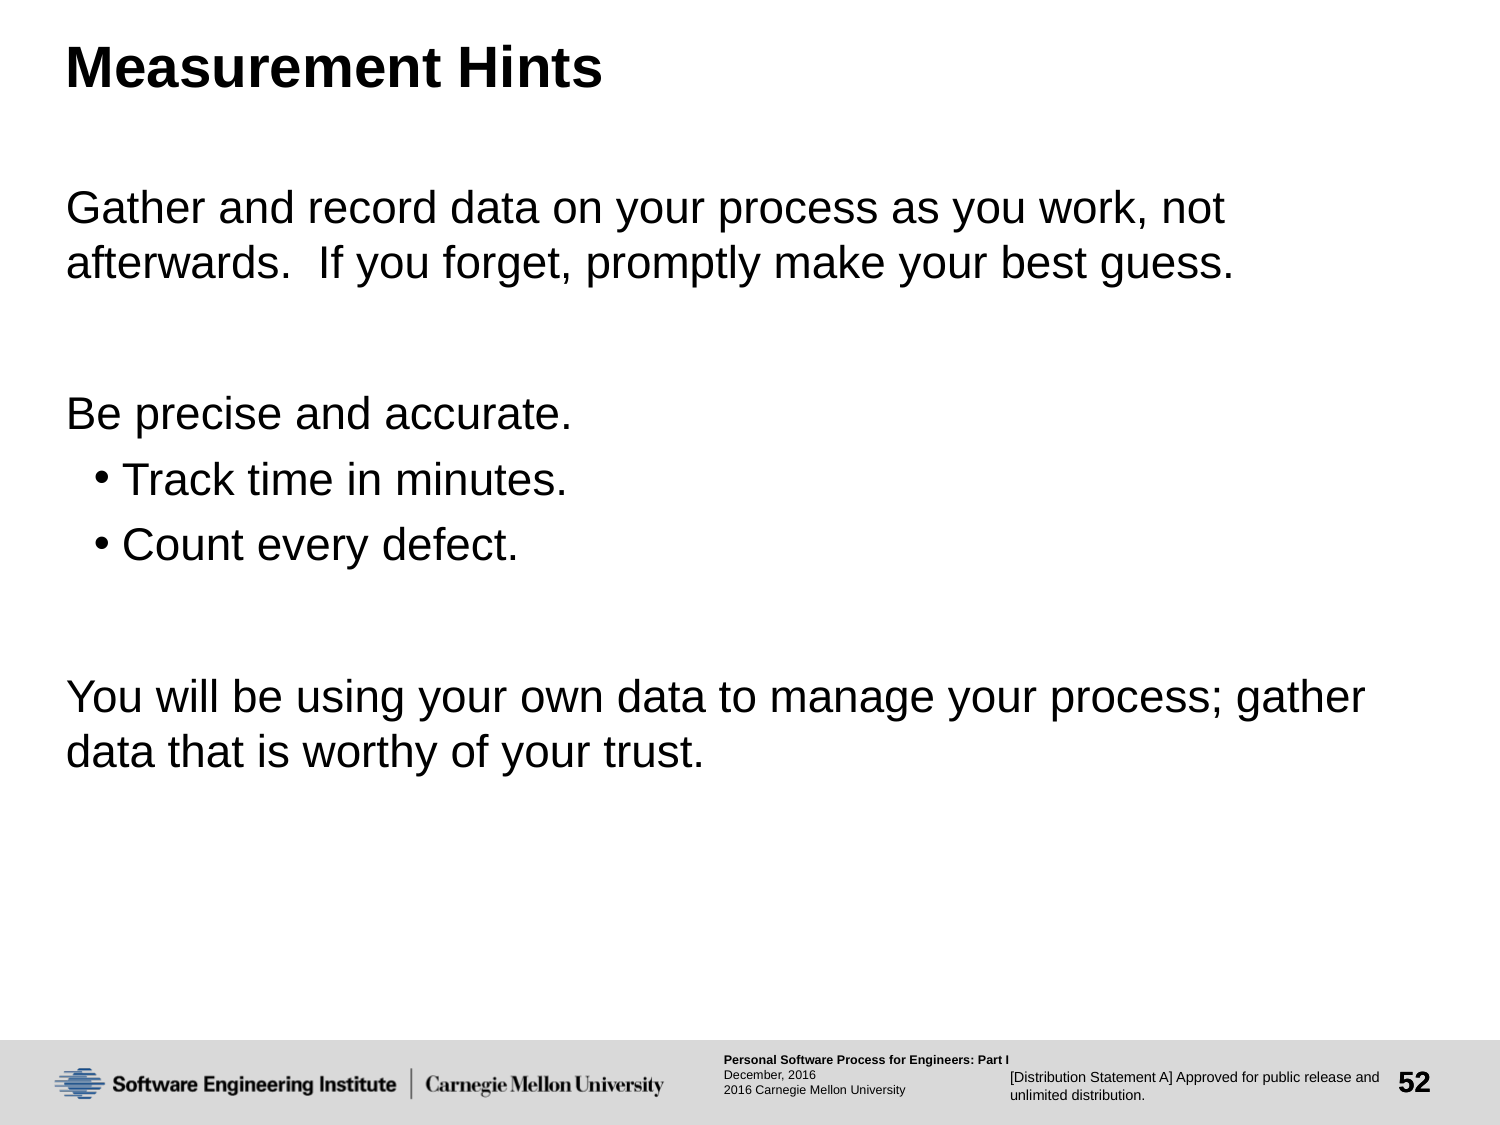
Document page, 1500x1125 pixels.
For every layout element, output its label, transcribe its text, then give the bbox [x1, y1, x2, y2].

title Measurement Hints [65, 37, 1313, 148]
picture [46, 1061, 673, 1104]
list Gather and record data on your process as you work, not afterwards. If you forget, promptly make your best guess. Be precise and accurate. Track time in minutes. Count every defect. You will be using your own data to manage your process; gather data that is worthy of your trust. [65, 177, 1431, 1000]
